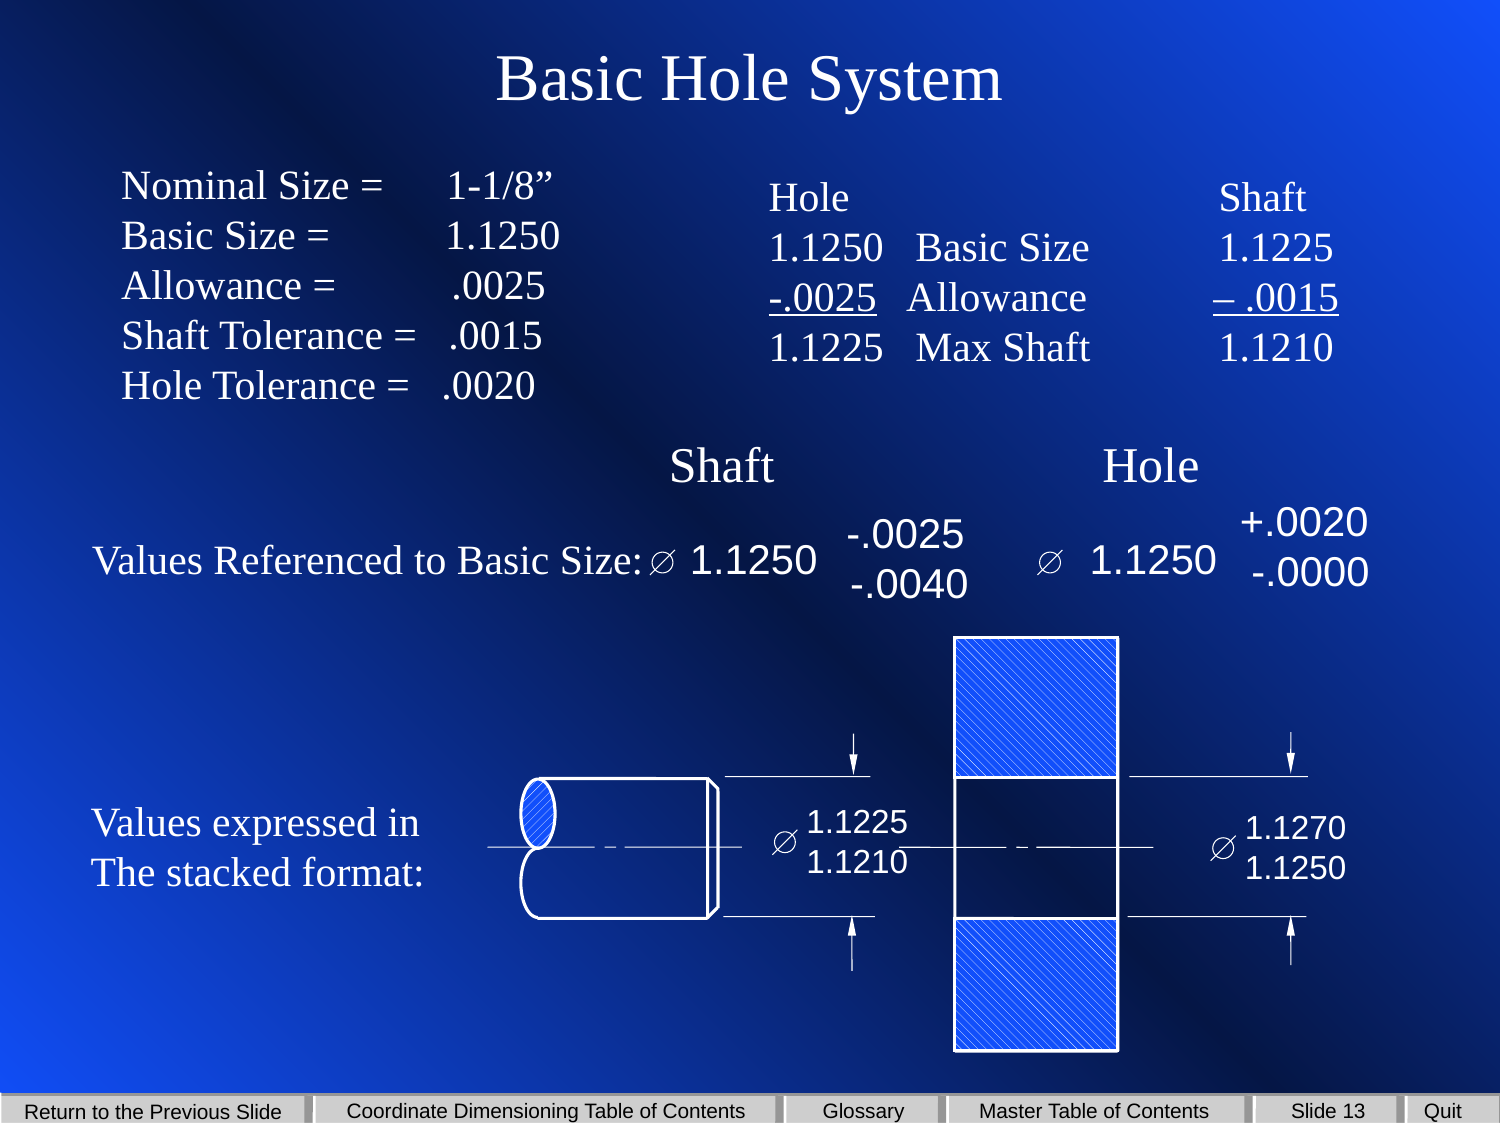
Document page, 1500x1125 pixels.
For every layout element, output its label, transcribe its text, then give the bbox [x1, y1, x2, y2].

text_box -.0025 -.0040 [812, 500, 988, 615]
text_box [1210, 835, 1236, 861]
text_box Values expressed in The stacked format: [75, 787, 446, 903]
text_box 1.1270 1.1250 [1312, 798, 1362, 894]
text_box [772, 829, 798, 855]
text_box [487, 637, 1309, 1052]
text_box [1037, 549, 1063, 576]
text_box 1.1250 [1074, 525, 1238, 590]
text_box +.0020 -.0000 [1224, 487, 1413, 603]
text_box Values Referenced to Basic Size: [77, 525, 659, 590]
text_box Hole Shaft 1.1250 Basic Size 1.1225 -.0025 Allowance – .0015 1.1225 Max Shaft 1.1210 [753, 162, 1500, 378]
text_box 1.1250 [674, 525, 838, 590]
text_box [649, 549, 676, 576]
text_box Nominal Size = 1-1/8” Basic Size = 1.1250 Allowance = .0025 Shaft Tolerance = .0015 Hole Tolerance = .0020 [106, 149, 576, 415]
title Basic Hole System [111, 24, 1388, 124]
text_box Shaft Hole [624, 424, 1239, 500]
